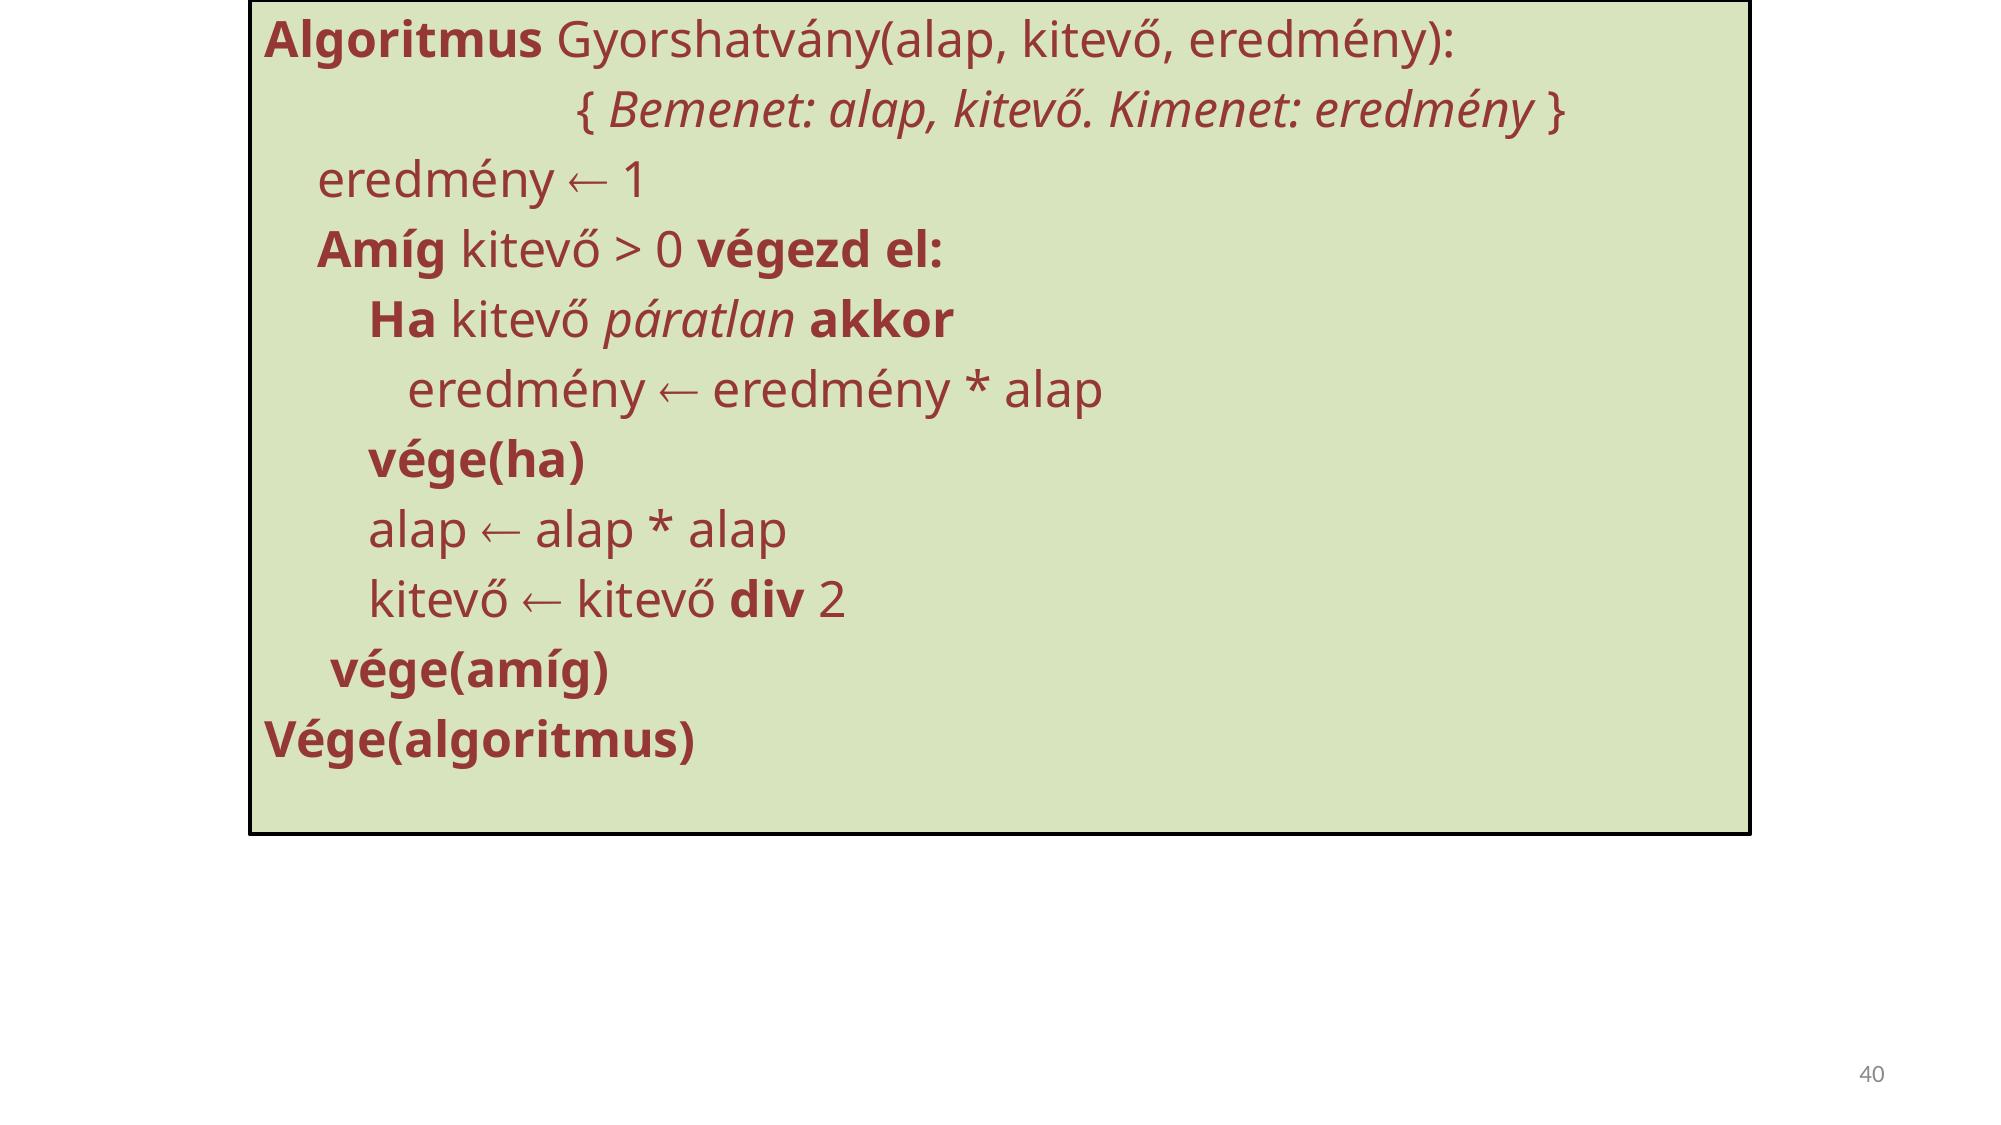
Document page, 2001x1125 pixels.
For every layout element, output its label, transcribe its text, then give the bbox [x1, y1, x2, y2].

slide_number 40 [1433, 1042, 1900, 1103]
list Algoritmus Gyorshatvány(alap, kitevő, eredmény): { Bemenet: alap, kitevő. Kimenet: eredmény } eredmény  1 Amíg kitevő > 0 végezd el: Ha kitevő páratlan akkor eredmény  eredmény * alap vége(ha) alap  alap * alap kitevő  kitevő div 2 vége(amíg) Vége(algoritmus) [249, 0, 1750, 835]
